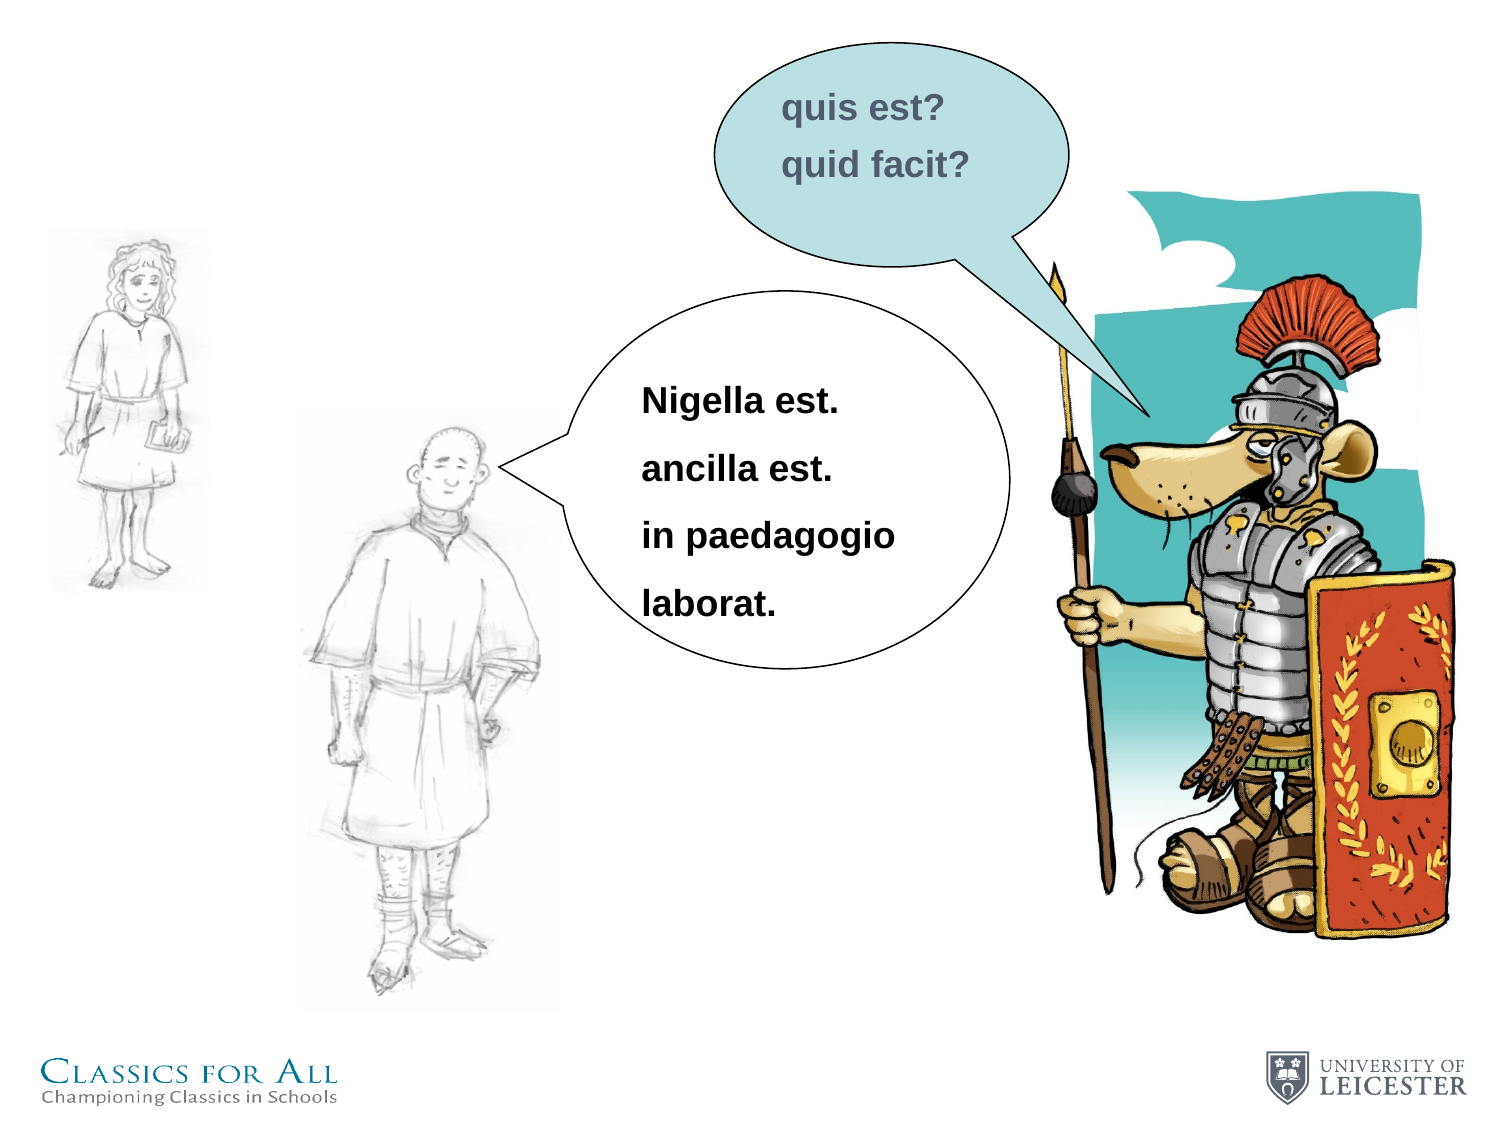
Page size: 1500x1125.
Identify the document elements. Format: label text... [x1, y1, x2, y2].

picture [18, 198, 242, 620]
text_box Nigella est. ancilla est. in paedagogio laborat. [566, 290, 991, 669]
picture [41, 1058, 337, 1106]
text_box quis est? quid facit? [714, 42, 1047, 289]
picture [996, 101, 1500, 979]
picture [297, 408, 562, 1012]
picture [41, 1058, 50, 1065]
